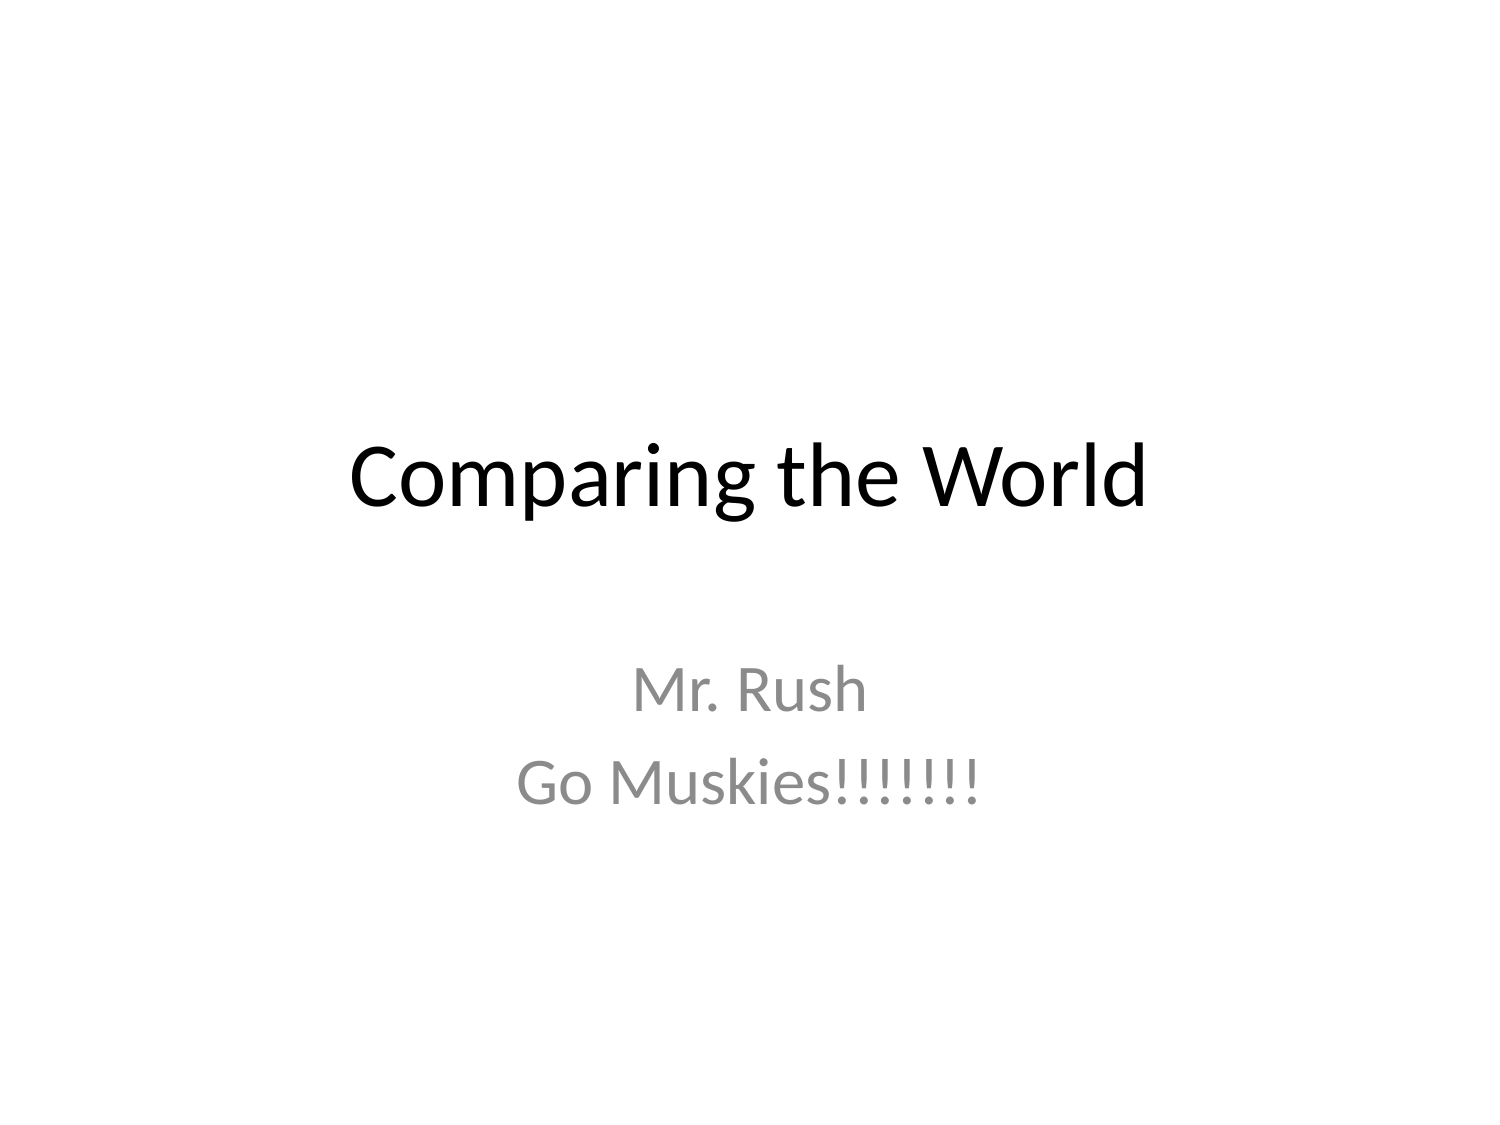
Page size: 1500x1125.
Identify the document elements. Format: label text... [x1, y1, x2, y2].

title Comparing the World [112, 349, 1388, 591]
subtitle Mr. Rush Go Muskies!!!!!!! [225, 637, 1275, 925]
